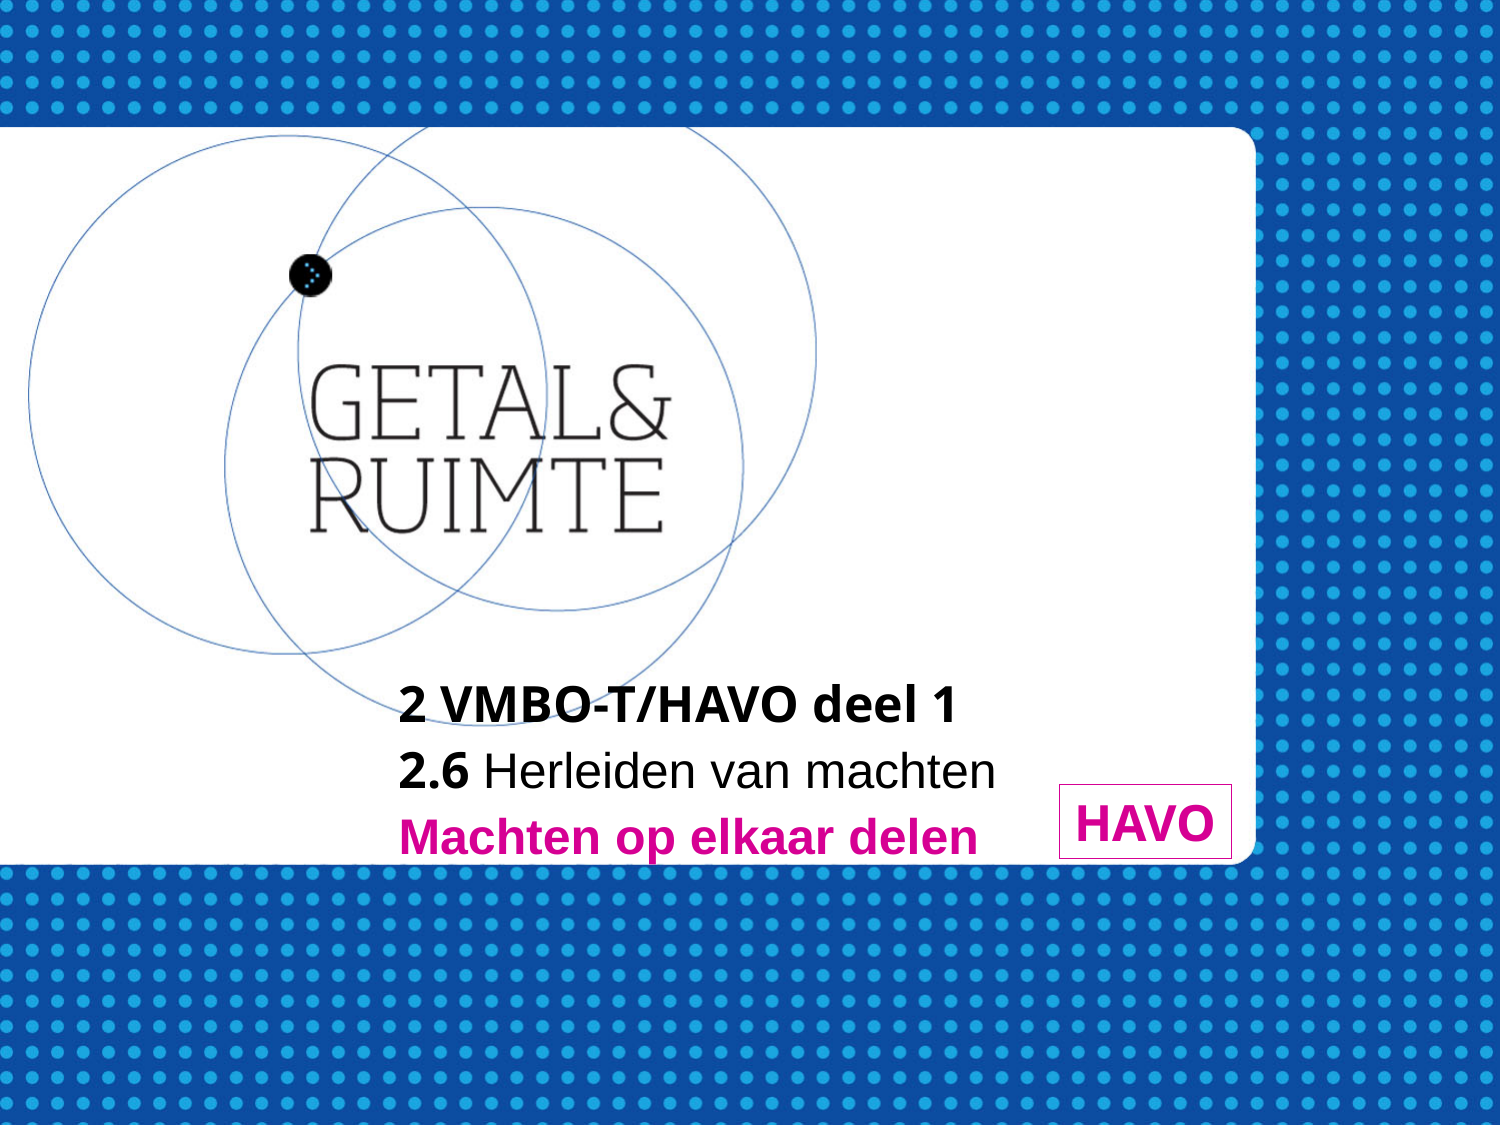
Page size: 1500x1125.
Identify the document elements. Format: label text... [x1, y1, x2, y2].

text_box HAVO [1059, 784, 1232, 859]
text_box 2 VMBO-T/HAVO deel 1 2.6 Herleiden van machten Machten op elkaar delen [383, 659, 963, 880]
picture [0, 0, 1500, 1125]
